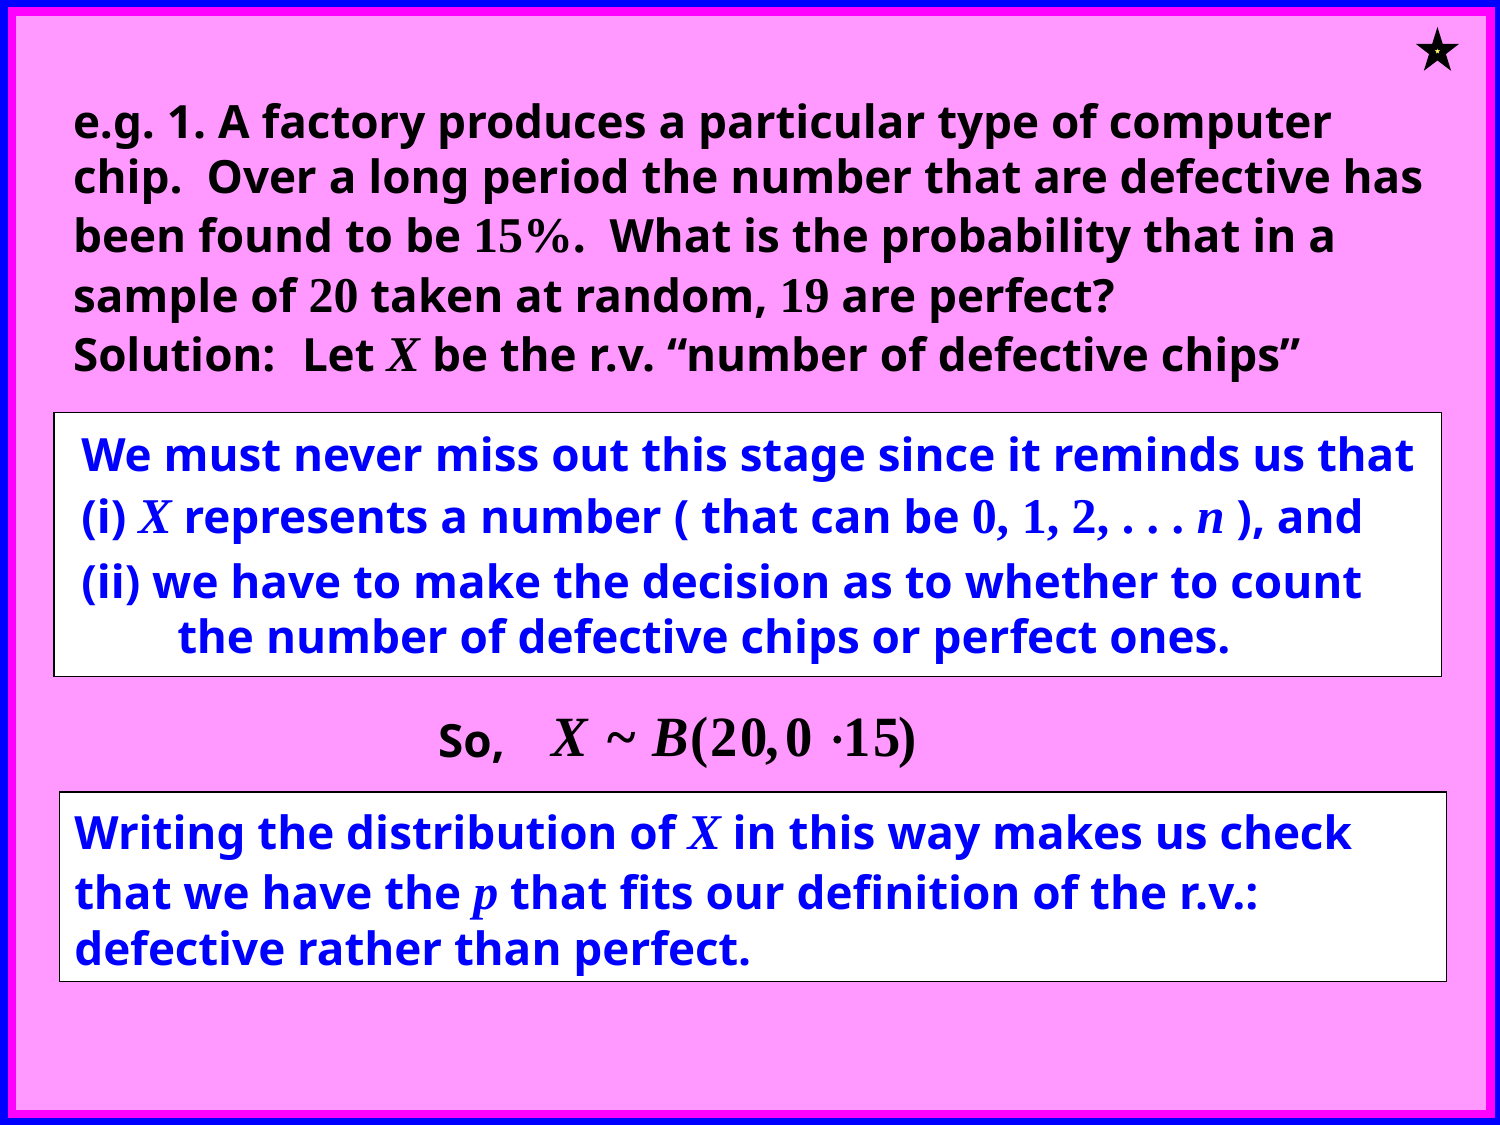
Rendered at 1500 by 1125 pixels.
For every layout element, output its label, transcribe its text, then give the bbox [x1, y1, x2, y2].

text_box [423, 703, 922, 779]
text_box e.g. 1. A factory produces a particular type of computer chip. Over a long period the number that are defective has been found to be 15%. What is the probability that in a sample of 20 taken at random, 19 are perfect? [58, 84, 1450, 330]
text_box [1425, 37, 1450, 63]
text_box Writing the distribution of X in this way makes us check that we have the p that fits our definition of the r.v.: defective rather than perfect. [59, 791, 1447, 982]
text_box Let X be the r.v. “number of defective chips” [287, 313, 1425, 389]
text_box Solution: [58, 318, 287, 388]
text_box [53, 412, 1442, 677]
text_box The situation can be modelled with the Binomial distribution. [1418, 29, 1457, 69]
